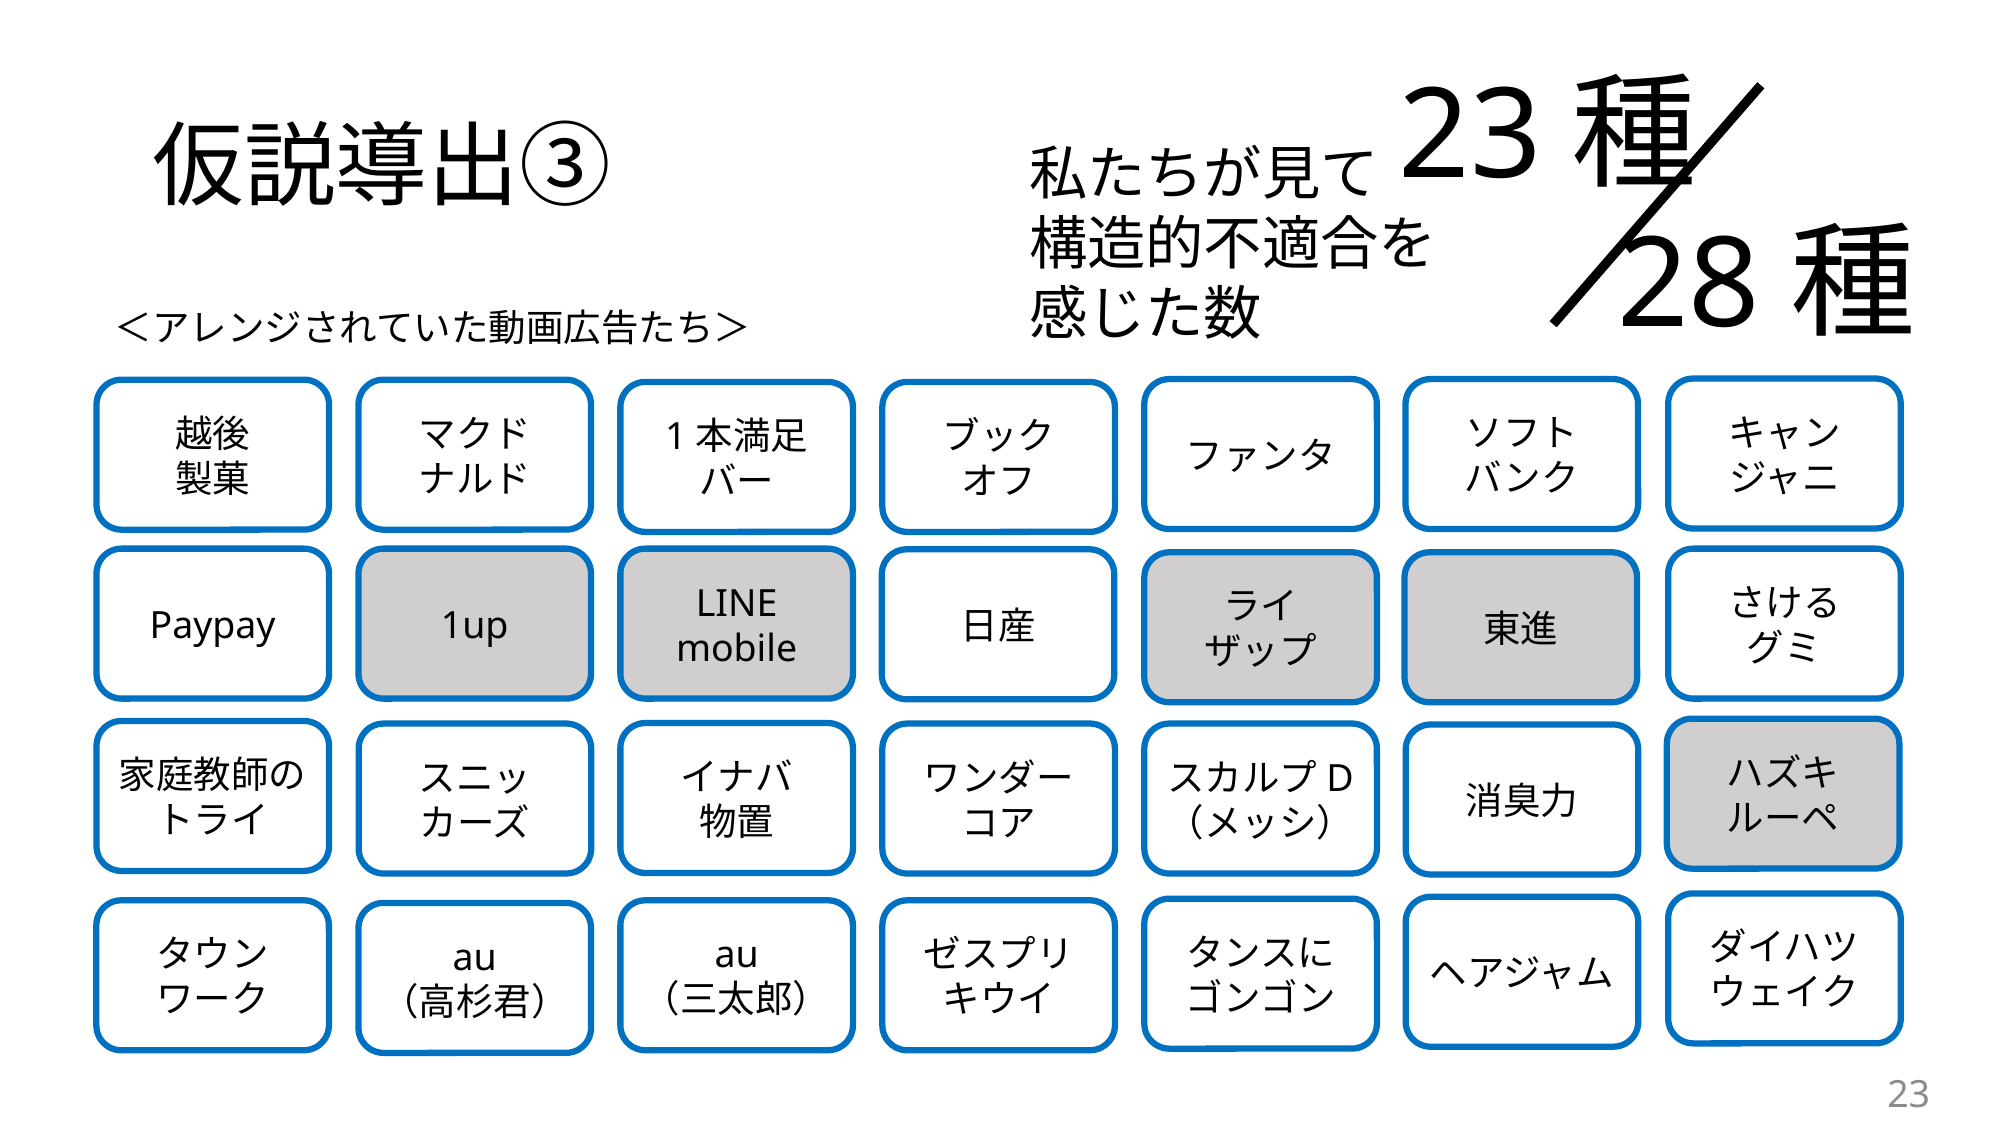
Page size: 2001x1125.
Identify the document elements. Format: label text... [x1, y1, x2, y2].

text_box 消臭力 [1404, 723, 1640, 876]
text_box さける グミ [1667, 547, 1902, 700]
text_box ファンタ [1143, 378, 1378, 531]
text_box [1405, 44, 1909, 361]
text_box au （高杉君） [357, 901, 593, 1054]
text_box キャン ジャニ [1667, 377, 1902, 530]
text_box 家庭教師のトライ [95, 719, 331, 872]
title 仮説導出③ [137, 59, 1405, 278]
text_box イナバ 物置 [619, 721, 855, 875]
text_box ゼスプリ キウイ [881, 899, 1116, 1052]
text_box スニッ カーズ [357, 722, 593, 875]
text_box 1up [357, 547, 593, 700]
text_box ブック オフ [881, 380, 1116, 533]
text_box ヘアジャム [1404, 895, 1640, 1048]
text_box 越後 製菓 [95, 378, 331, 531]
text_box 東進 [1403, 551, 1639, 704]
text_box タンスに ゴンゴン [1143, 897, 1378, 1050]
text_box 1本満足 バー [619, 380, 855, 533]
text_box ライ ザップ [1143, 551, 1378, 704]
text_box ソフト バンク [1404, 378, 1640, 531]
text_box タウン ワーク [95, 899, 330, 1052]
text_box ハズキ ルーペ [1665, 717, 1901, 870]
text_box au （三太郎） [619, 899, 855, 1052]
text_box Paypay [95, 547, 331, 700]
text_box 日産 [880, 548, 1116, 701]
text_box 私たちが見て 構造的不適合を 感じた数 [1014, 128, 1405, 354]
text_box ＜アレンジされていた動画広告たち＞ [100, 296, 767, 357]
slide_number 23 [1495, 1065, 1946, 1125]
text_box ダイハツ ウェイク [1667, 892, 1902, 1045]
text_box マクド ナルド [357, 378, 593, 531]
text_box ワンダー コア [881, 722, 1116, 875]
text_box LINE mobile [619, 547, 855, 700]
text_box スカルプD （メッシ） [1143, 722, 1378, 875]
